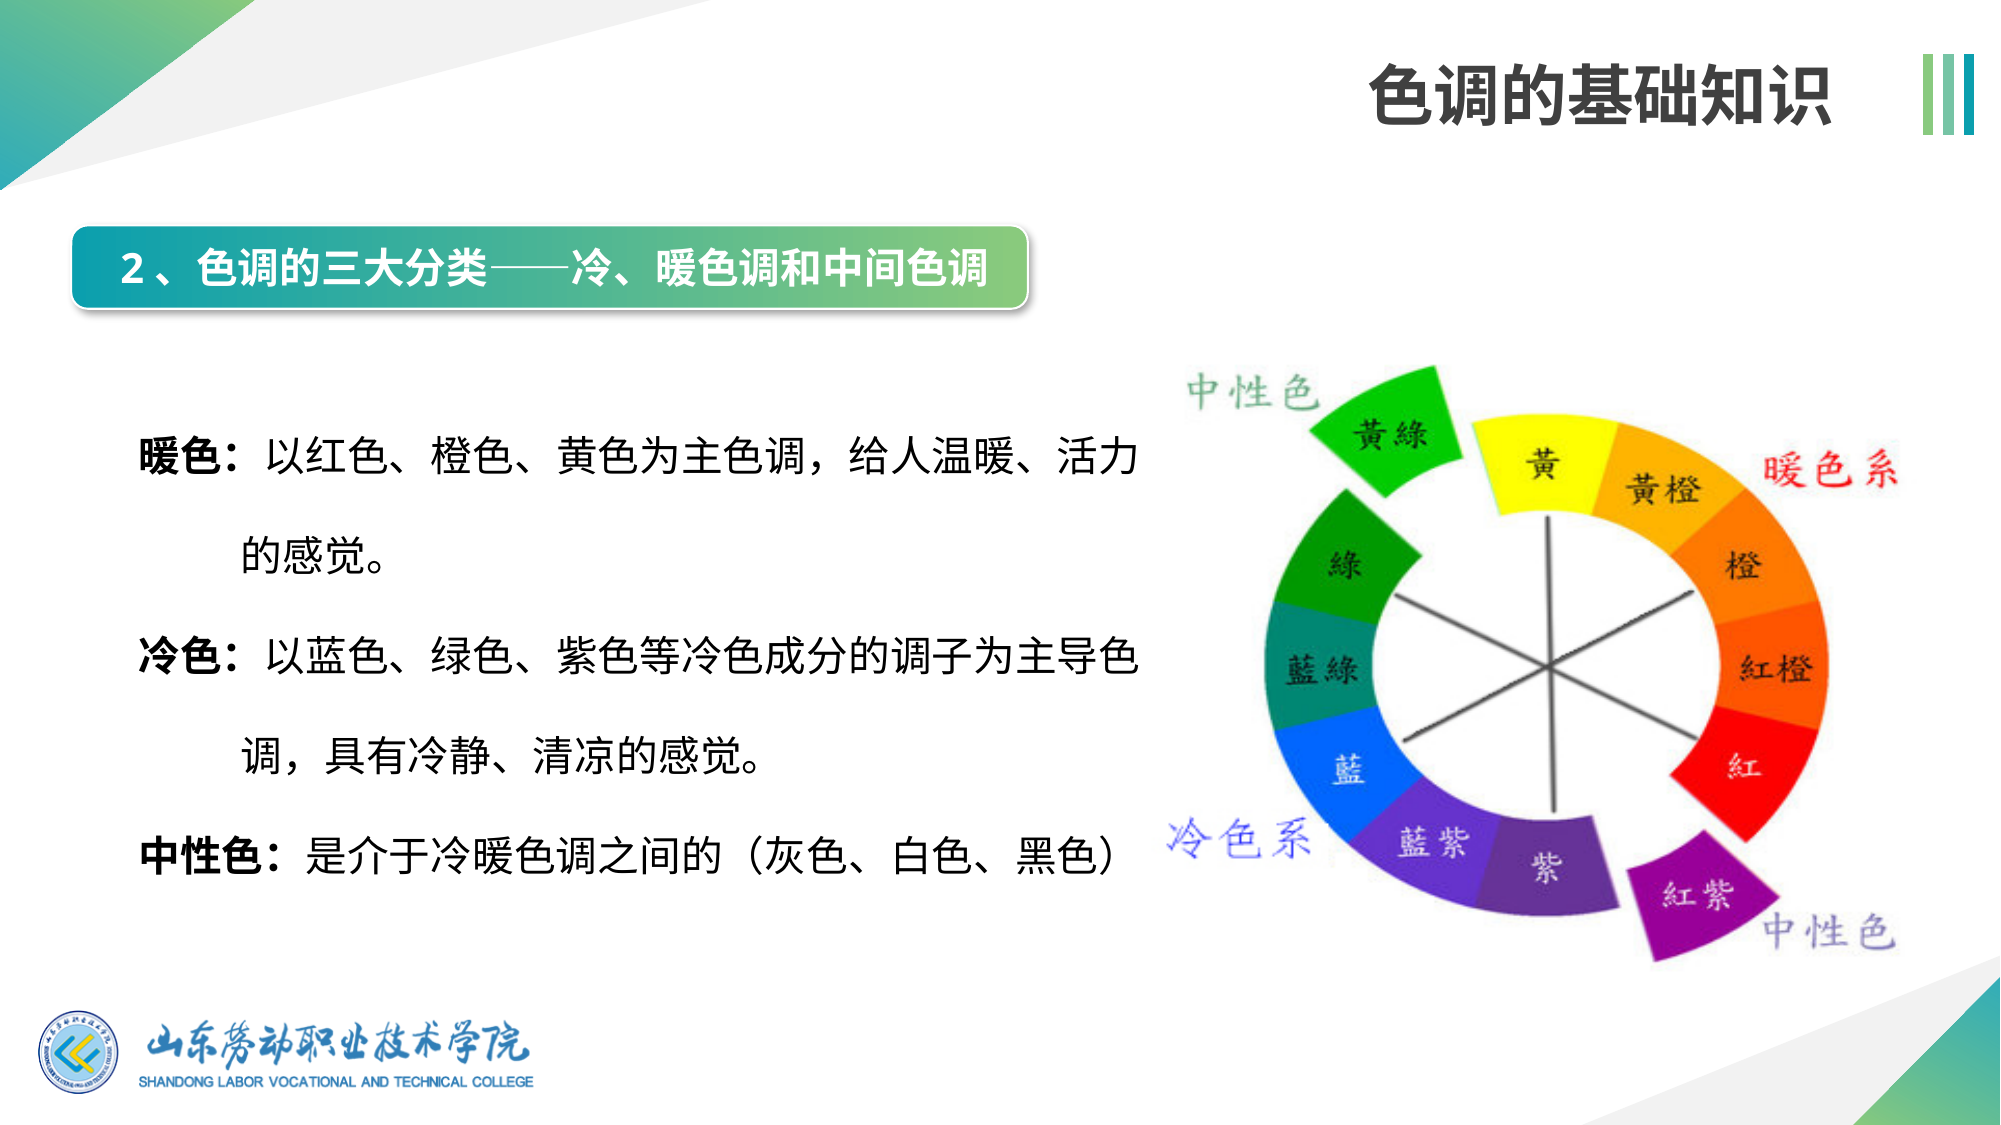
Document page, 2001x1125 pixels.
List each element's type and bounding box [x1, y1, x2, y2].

text_box [1928, 54, 1969, 136]
text_box [71, 225, 1028, 309]
picture [38, 1010, 550, 1094]
text_box [0, 0, 2000, 1125]
